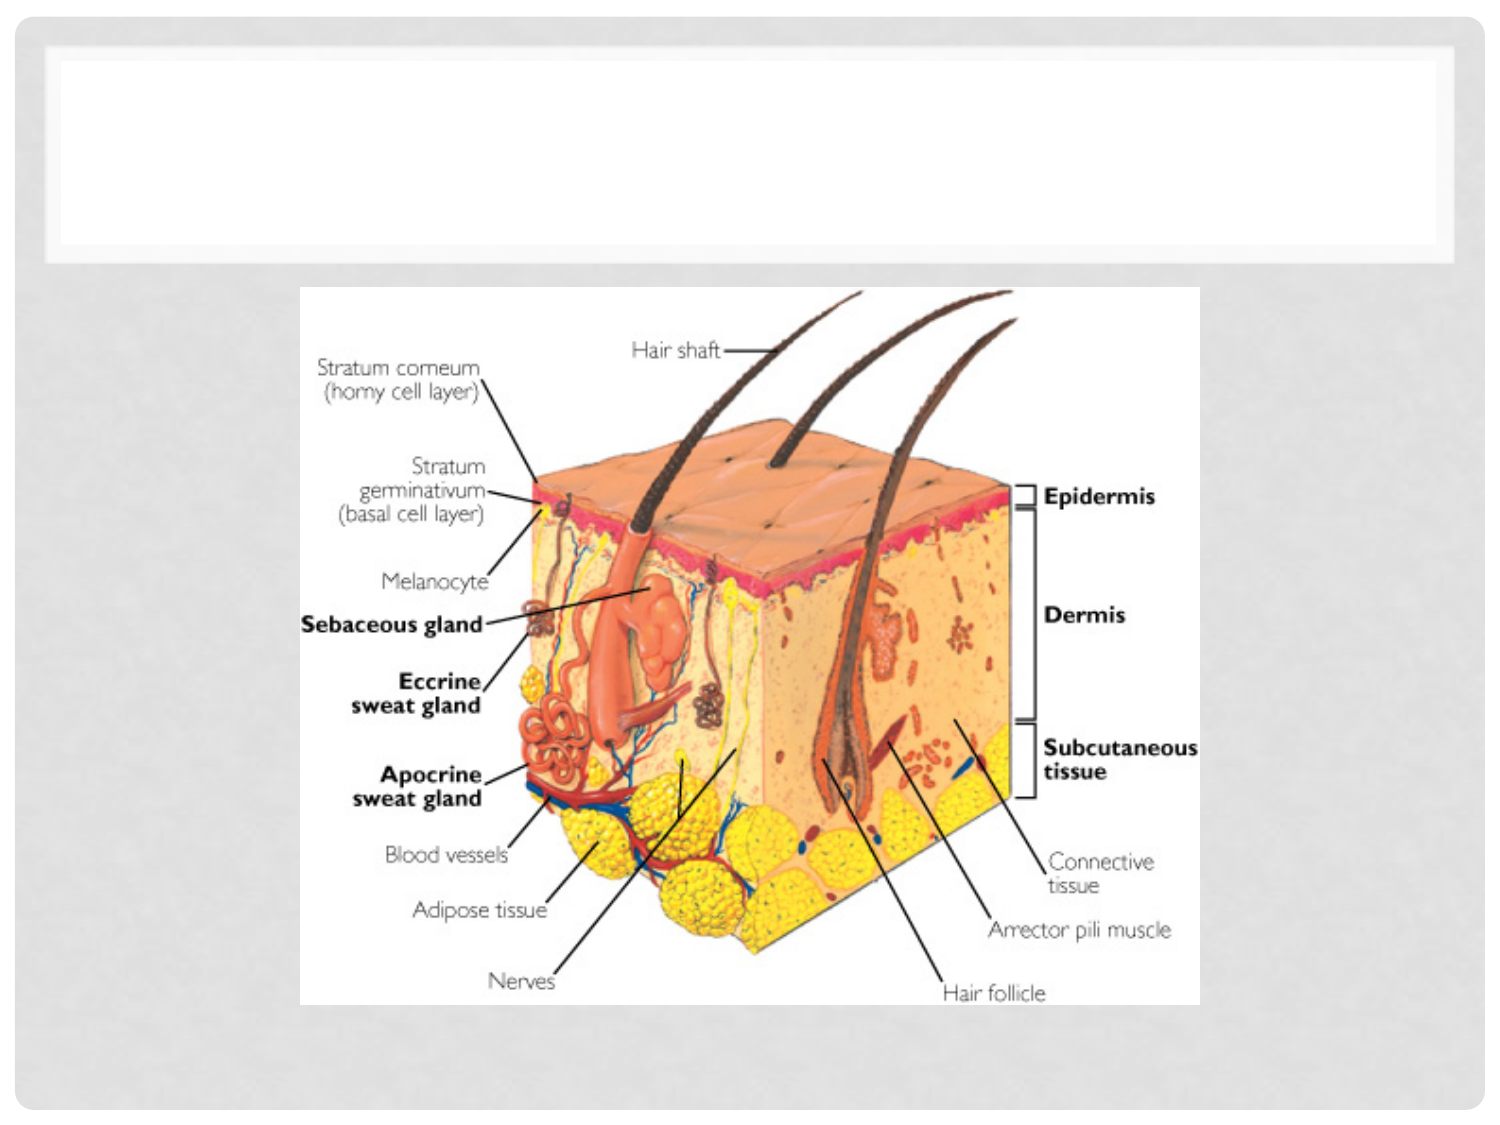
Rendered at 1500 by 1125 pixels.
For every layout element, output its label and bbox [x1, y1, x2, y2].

list [300, 287, 1200, 1006]
